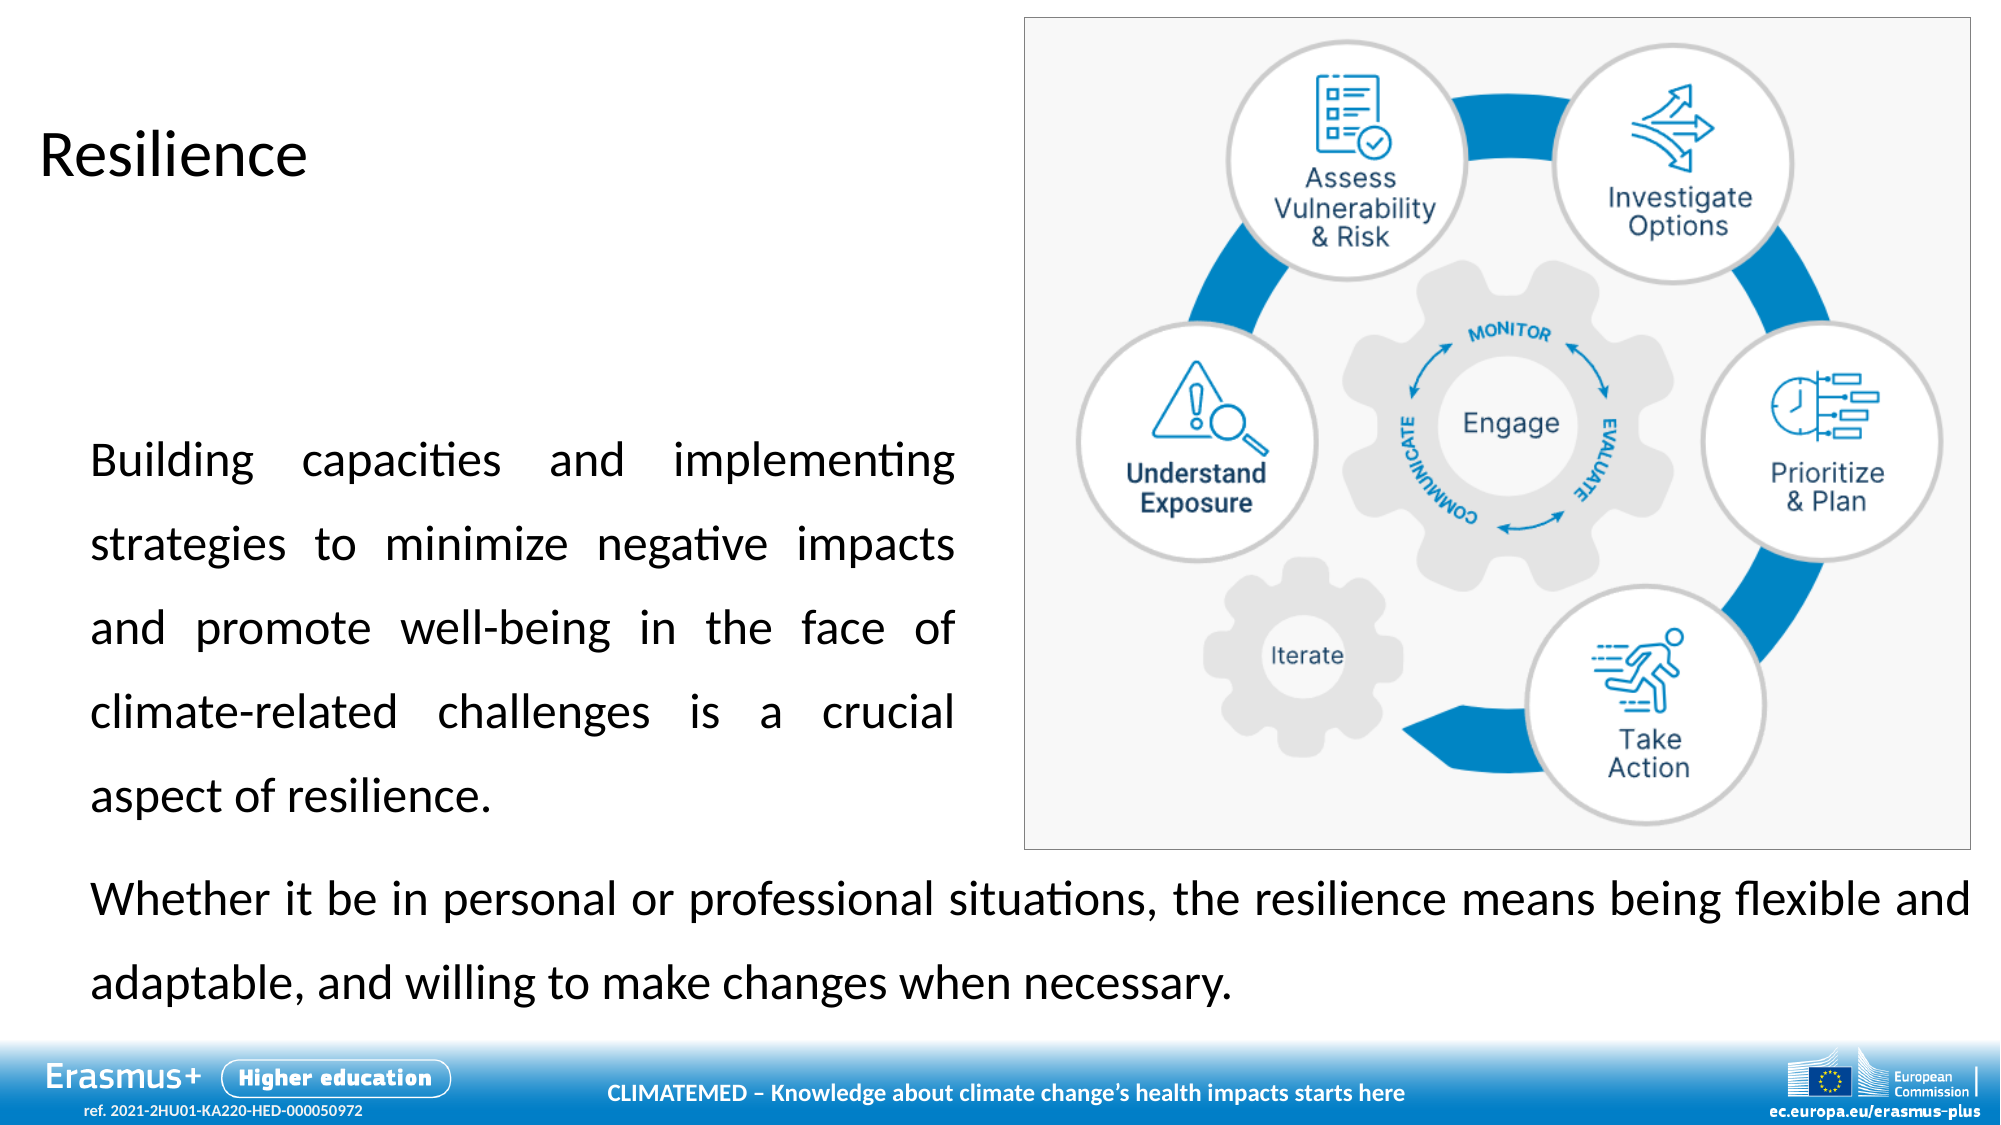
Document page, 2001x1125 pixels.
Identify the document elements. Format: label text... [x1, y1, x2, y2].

picture [1024, 16, 1971, 850]
picture [0, 899, 2000, 1125]
title Resilience [24, 14, 619, 296]
text_box Whether it be in personal or professional situations, the resilience means being flexible and adaptable, and willing to make changes when necessary. [75, 834, 1987, 1017]
text_box Building capacities and implementing strategies to minimize negative impacts and promote well-being in the face of climate-related challenges is a crucial aspect of resilience. [75, 394, 971, 830]
